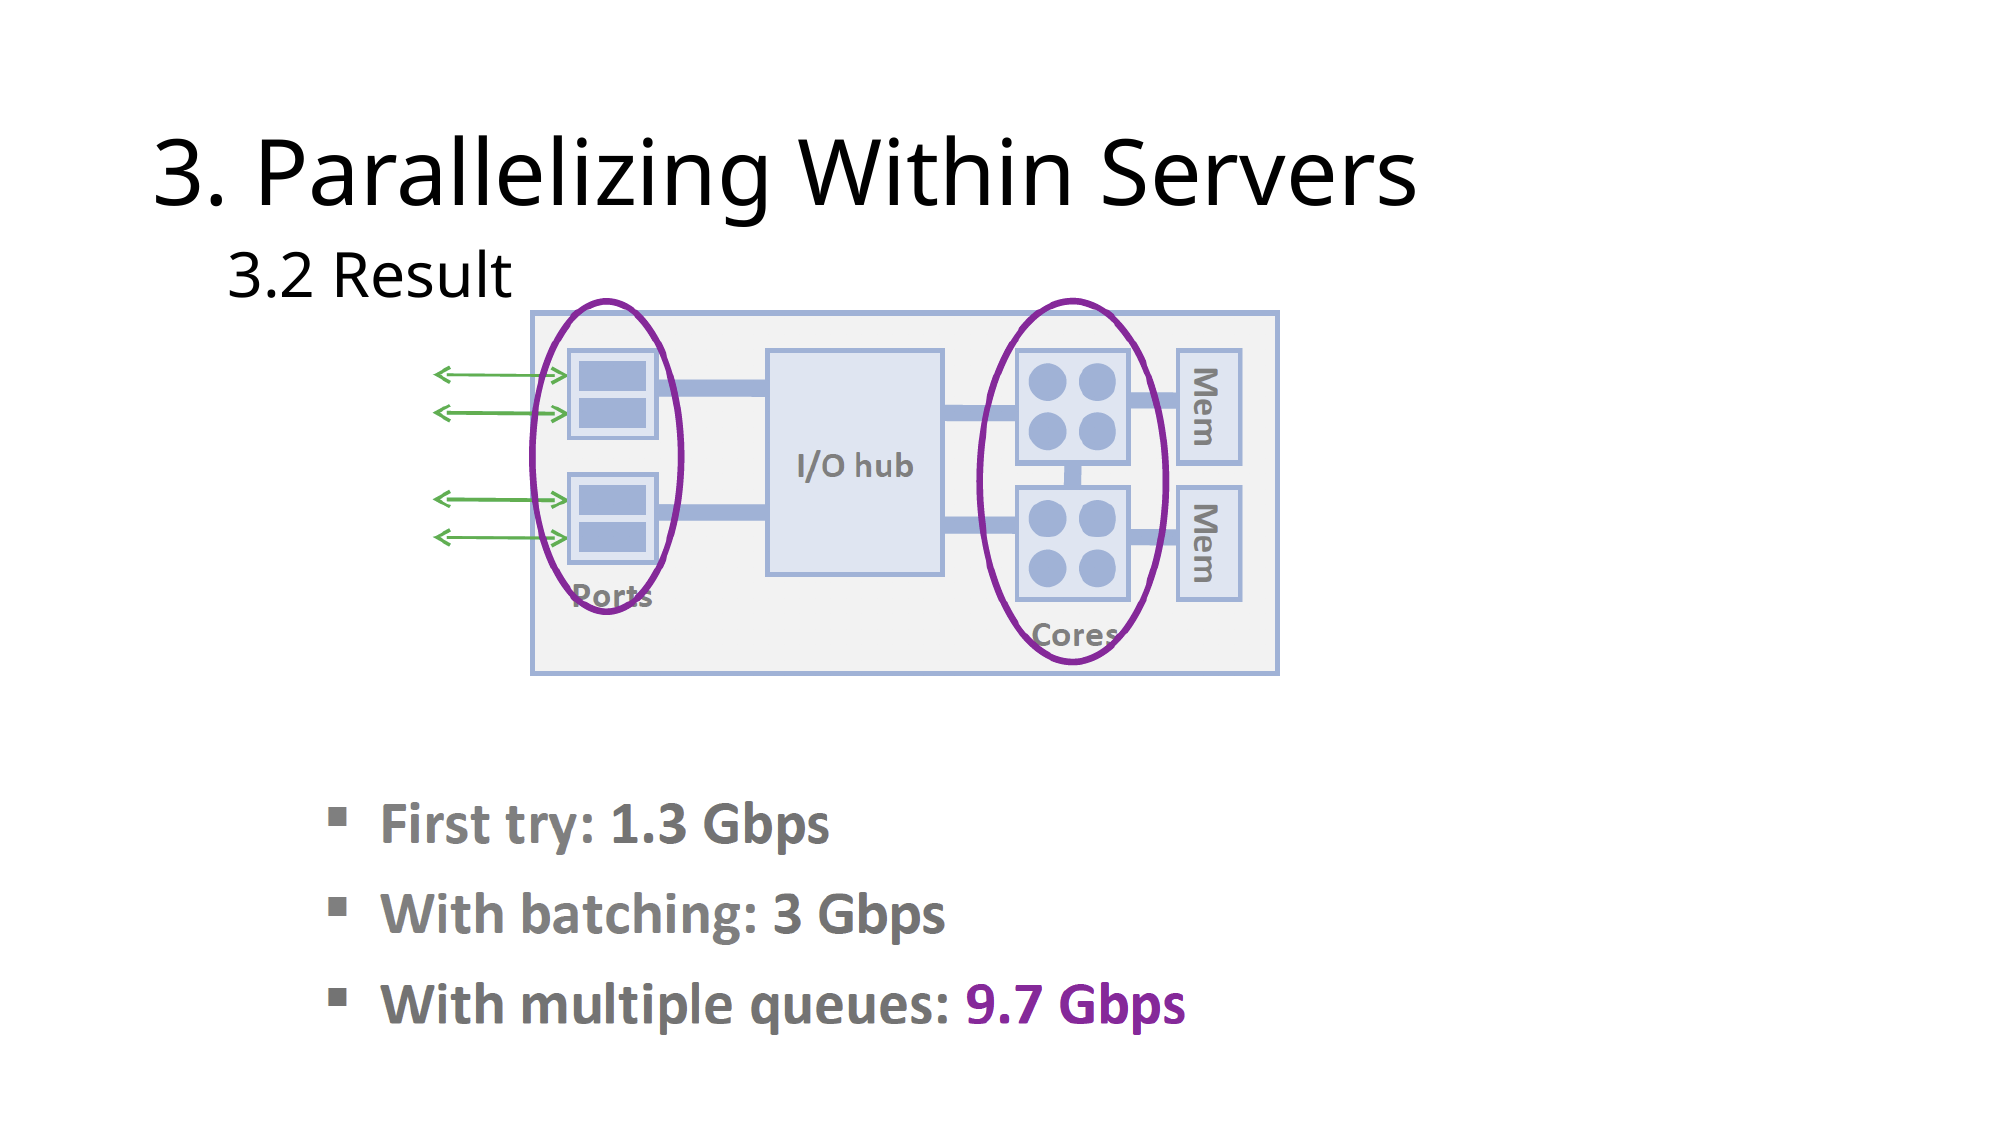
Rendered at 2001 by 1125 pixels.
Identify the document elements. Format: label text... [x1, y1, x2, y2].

text_box 3.2 Result [212, 225, 1496, 330]
picture [282, 277, 1403, 1088]
title 3. Parallelizing Within Servers [137, 59, 1863, 278]
